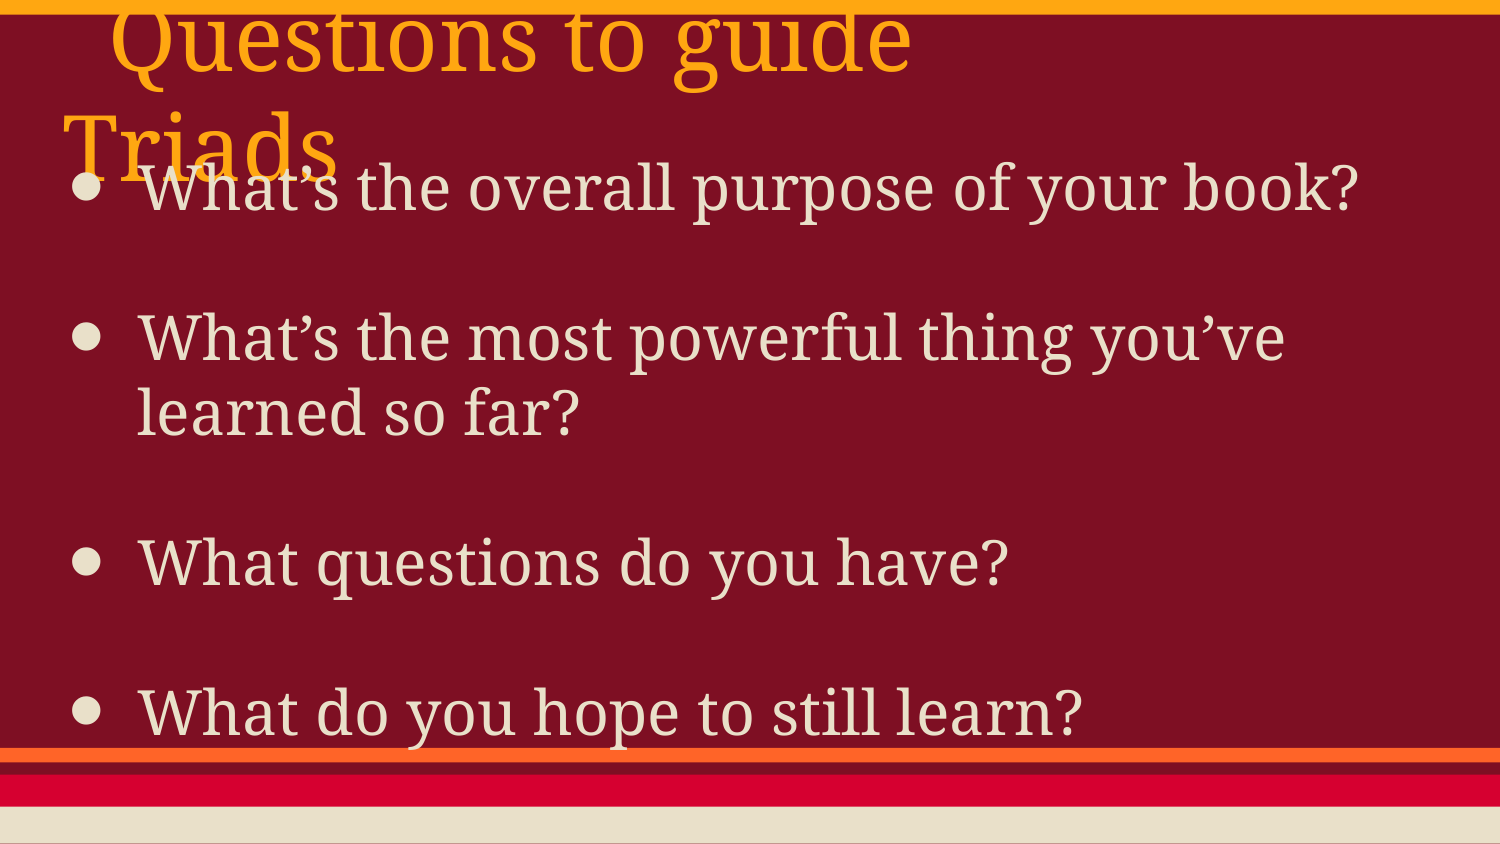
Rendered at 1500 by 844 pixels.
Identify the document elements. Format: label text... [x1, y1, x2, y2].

list What’s the overall purpose of your book? What’s the most powerful thing you’ve learned so far? What questions do you have? What do you hope to still learn? [47, 132, 1398, 692]
title Questions to guide Triads [47, 19, 1187, 132]
